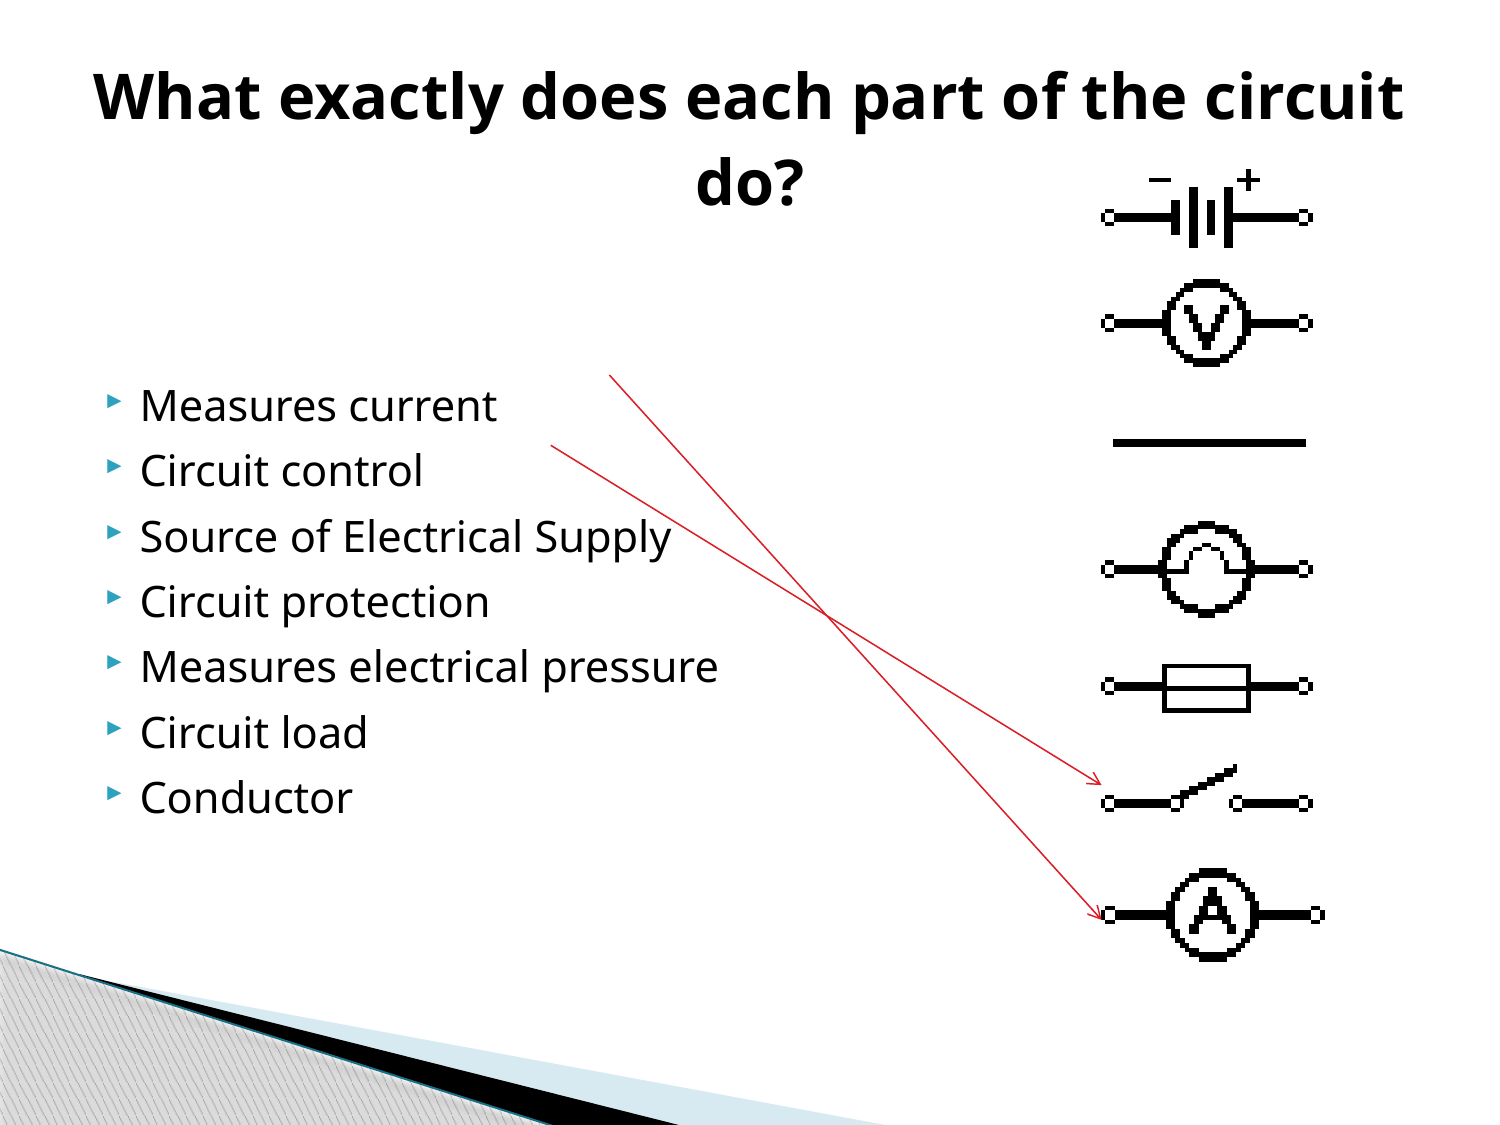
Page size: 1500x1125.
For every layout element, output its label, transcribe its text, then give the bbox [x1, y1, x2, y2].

text_box What exactly does each part of the circuit do? [74, 44, 1425, 233]
picture [1101, 116, 1325, 1032]
text_box Measures current Circuit control Source of Electrical Supply Circuit protection Measures electrical pressure Circuit load Conductor [75, 236, 738, 884]
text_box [582, 401, 1129, 894]
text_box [550, 445, 1102, 786]
